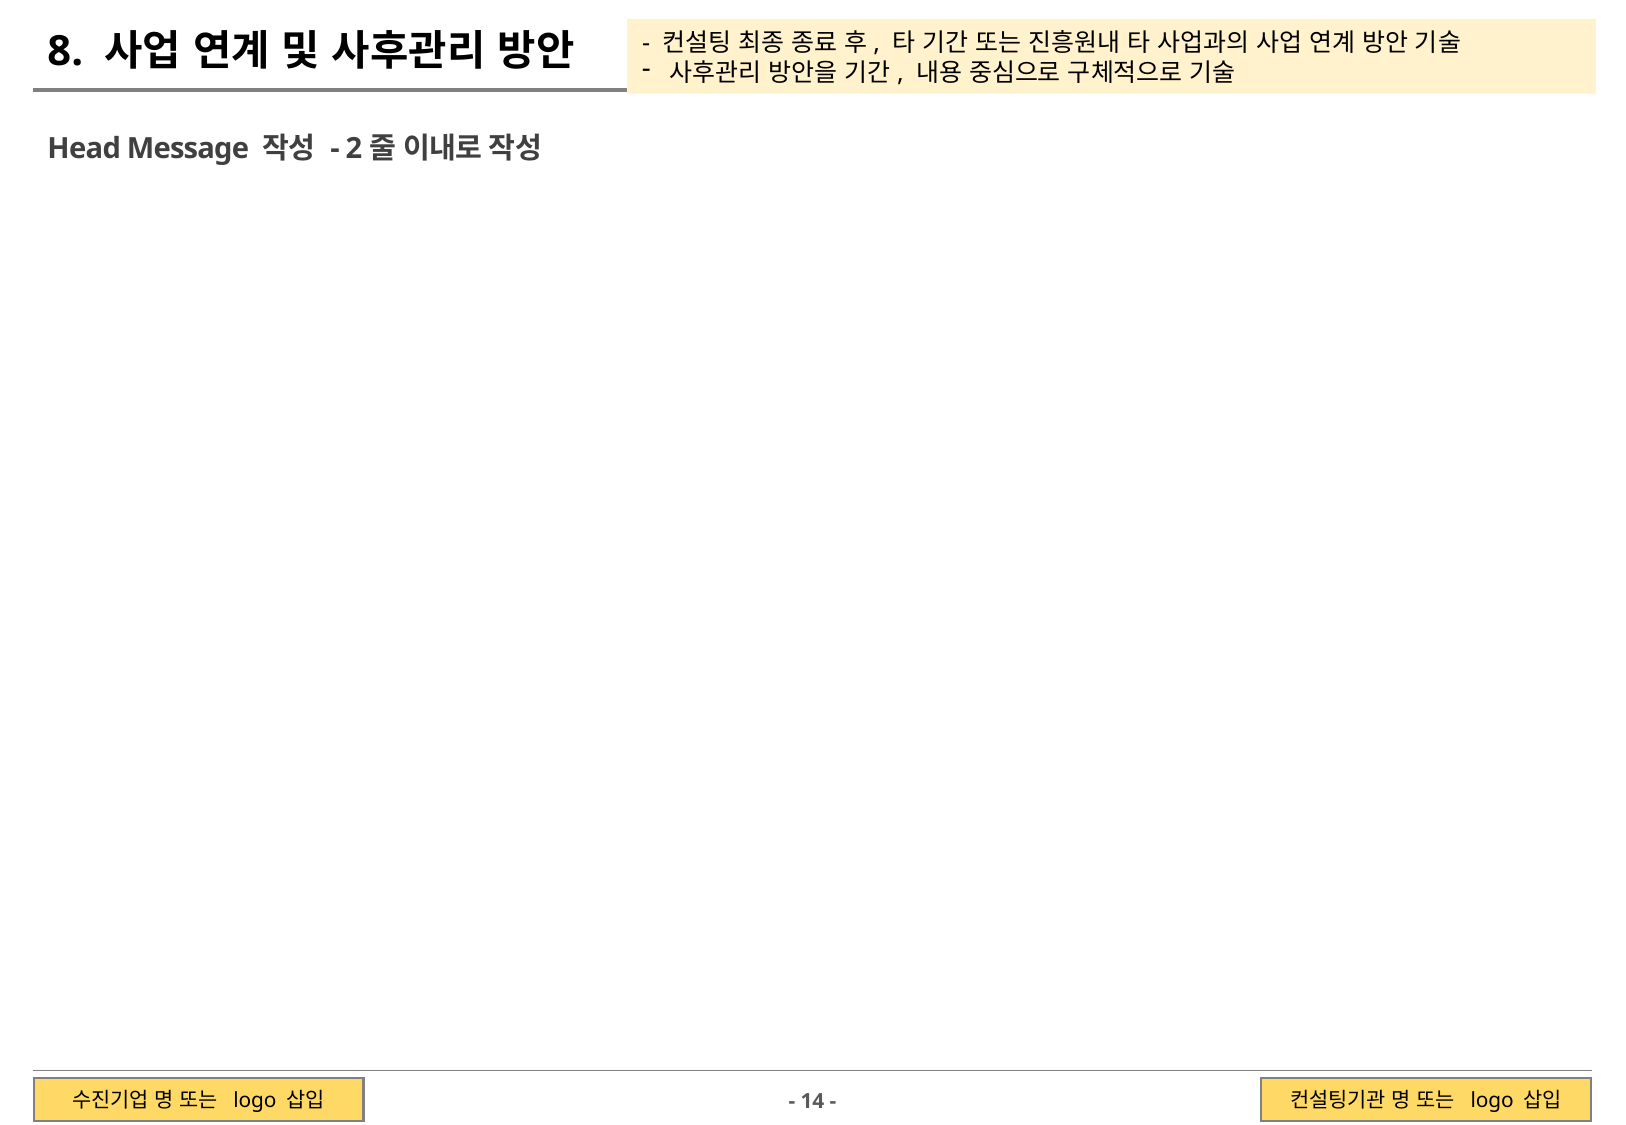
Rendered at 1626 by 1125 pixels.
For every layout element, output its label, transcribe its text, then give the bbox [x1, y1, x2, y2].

text_box Head Message 작성 - 2줄 이내로 작성 [32, 113, 1593, 173]
text_box 8. 사업 연계 및 사후관리 방안 [32, 16, 1061, 81]
text_box - 컨설팅 최종 종료 후, 타 기간 또는 진흥원내 타 사업과의 사업 연계 방안 기술 사후관리 방안을 기간, 내용 중심으로 구체적으로 기술 [627, 18, 1596, 94]
